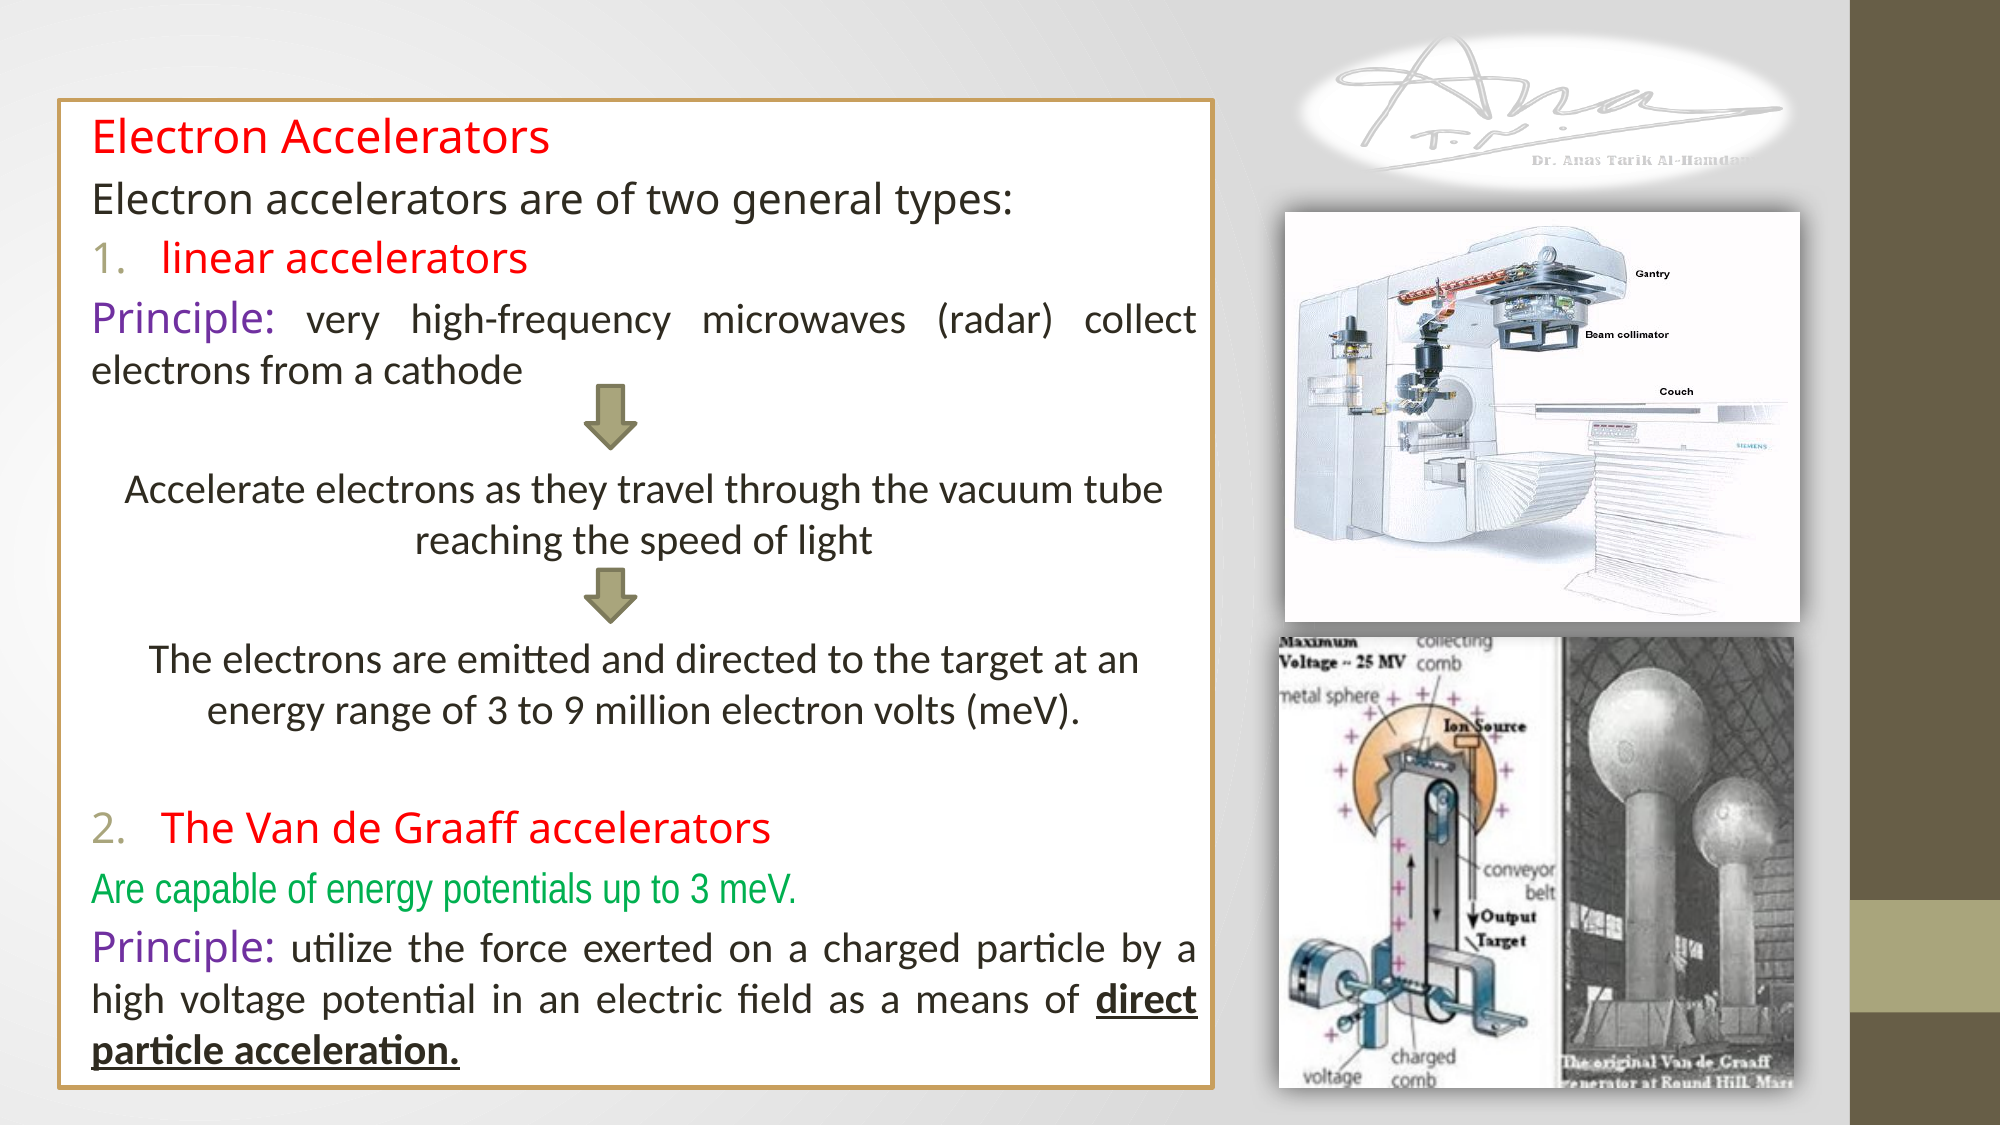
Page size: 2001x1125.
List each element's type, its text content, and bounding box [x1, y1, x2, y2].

text_box [583, 567, 638, 624]
list Electron Accelerators Electron accelerators are of two general types: linear accelerators Principle: very high-frequency microwaves (radar) collect electrons from a cathode Accelerate electrons as they travel through the vacuum tube reaching the speed of light The electrons are emitted and directed to the target at an energy range of 3 to 9 million electron volts (meV). The Van de Graaff accelerators Are capable of energy potentials up to 3 meV. Principle: utilize the force exerted on a charged particle by a high voltage potential in an electric field as a means of direct particle acceleration. [57, 98, 1215, 1090]
text_box [583, 383, 638, 451]
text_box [1279, 24, 1805, 1088]
